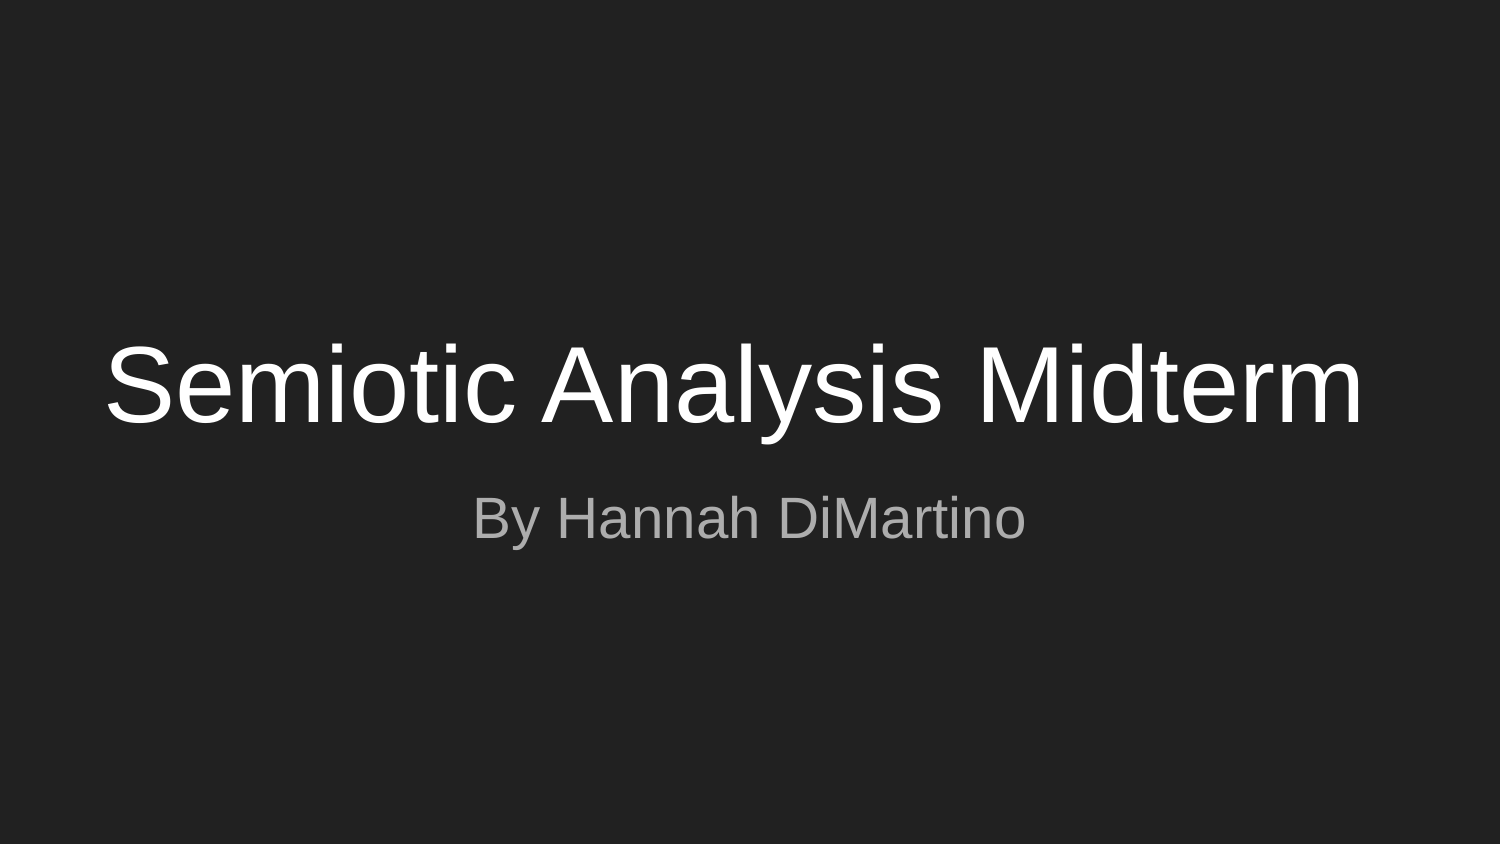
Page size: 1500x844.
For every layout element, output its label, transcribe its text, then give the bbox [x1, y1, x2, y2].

title Semiotic Analysis Midterm [51, 122, 1449, 459]
subtitle By Hannah DiMartino [51, 464, 1449, 595]
